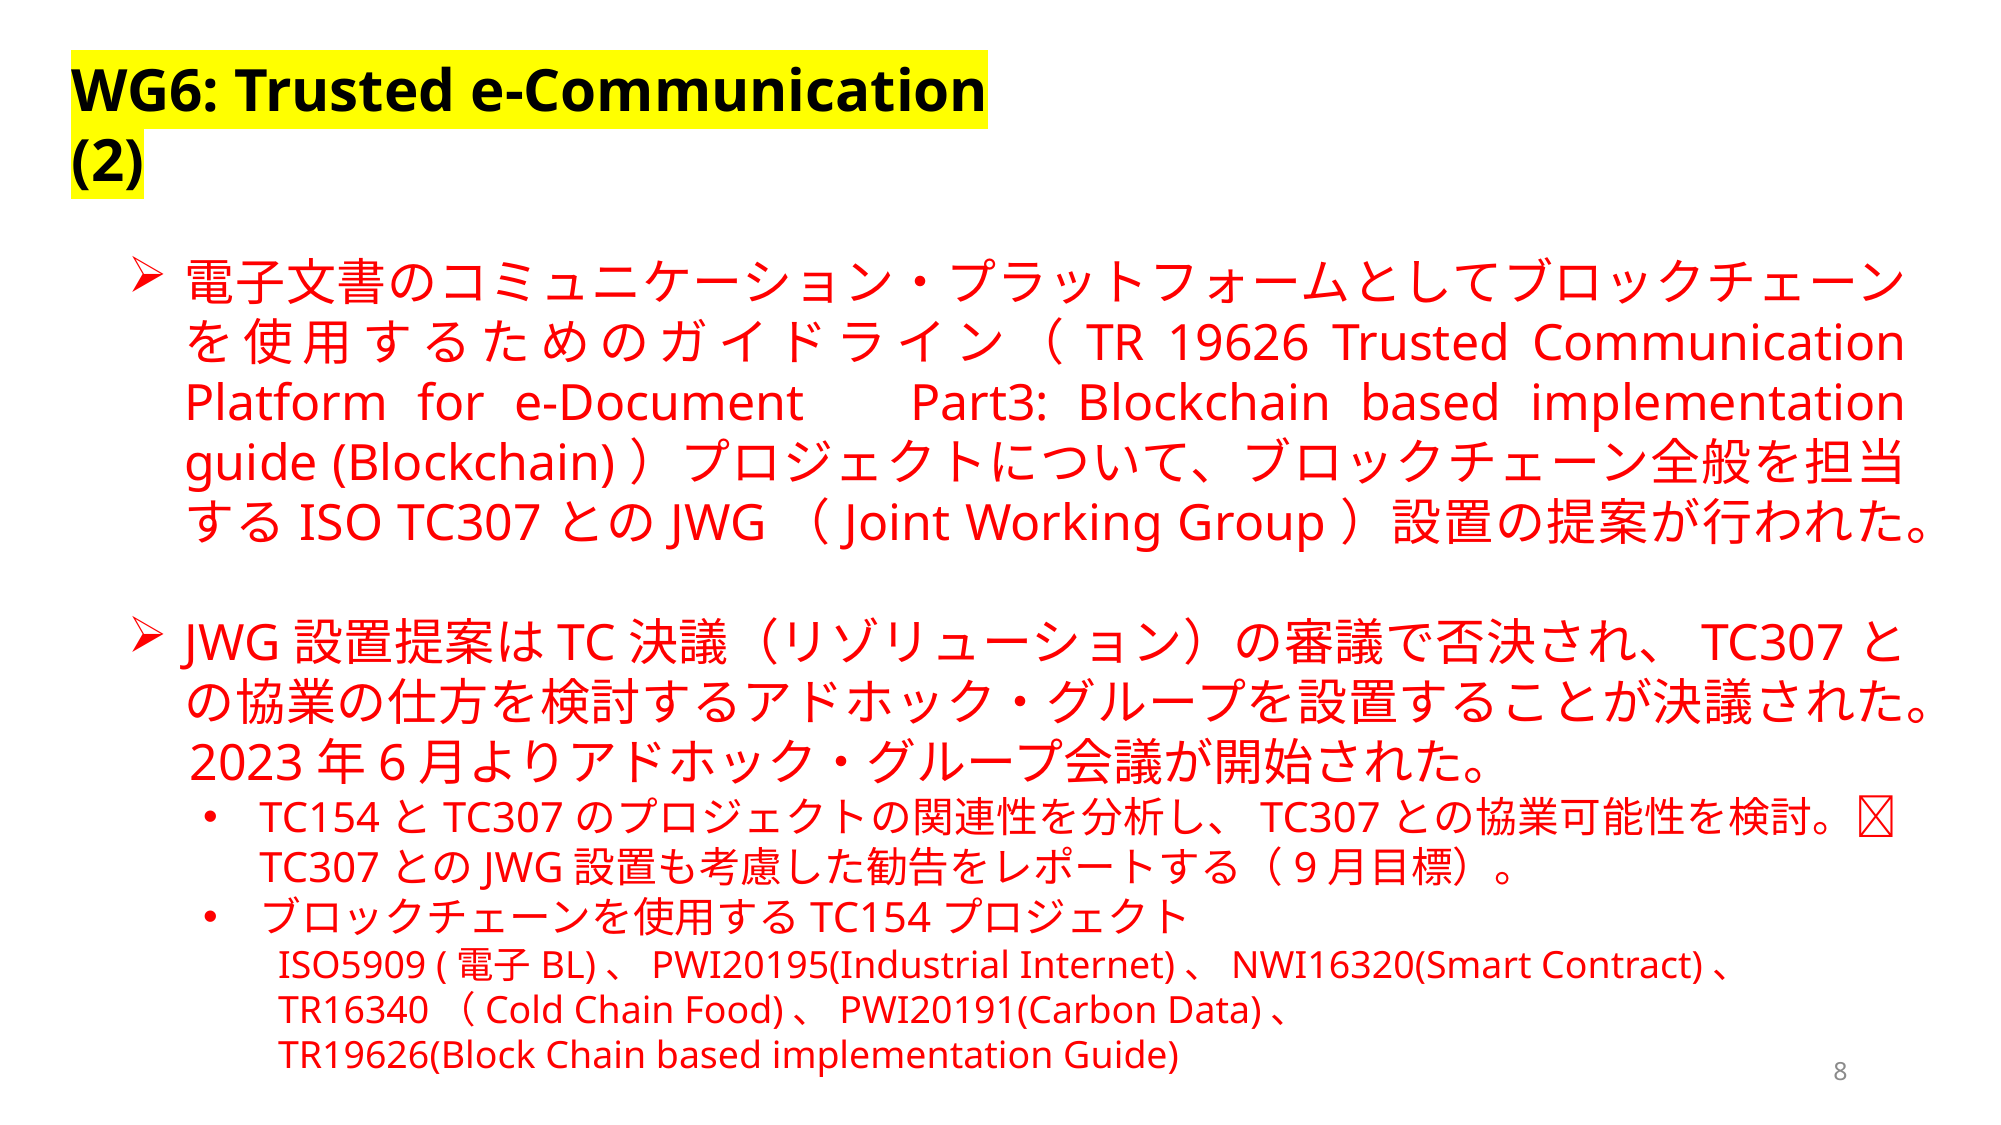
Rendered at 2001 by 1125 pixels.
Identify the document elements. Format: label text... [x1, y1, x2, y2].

text_box 電子文書のコミュニケーション・プラットフォームとしてブロックチェーンを使用するためのガイドライン（TR 19626 Trusted Communication Platform for e-Document Part3: Blockchain based implementation guide (Blockchain)）プロジェクトについて、ブロックチェーン全般を担当するISO TC307とのJWG（Joint Working Group）設置の提案が行われた。 JWG設置提案はTC決議（リゾリューション）の審議で否決され、TC307との協業の仕方を検討するアドホック・グループを設置することが決議された。 2023年6月よりアドホック・グループ会議が開始された。 TC154とTC307のプロジェクトの関連性を分析し、TC307との協業可能性を検討。TC307とのJWG設置も考慮した勧告をレポートする（9月目標）。 ブロックチェーンを使用するTC154プロジェクト ISO5909 (電子BL)、PWI20195(Industrial Internet)、NWI16320(Smart Contract)、 TR16340（Cold Chain Food)、PWI20191(Carbon Data)、 TR19626(Block Chain based implementation Guide) [113, 183, 1922, 1125]
text_box WG6: Trusted e-Communication (2) [56, 46, 1057, 201]
slide_number 8 [1412, 1042, 1863, 1103]
